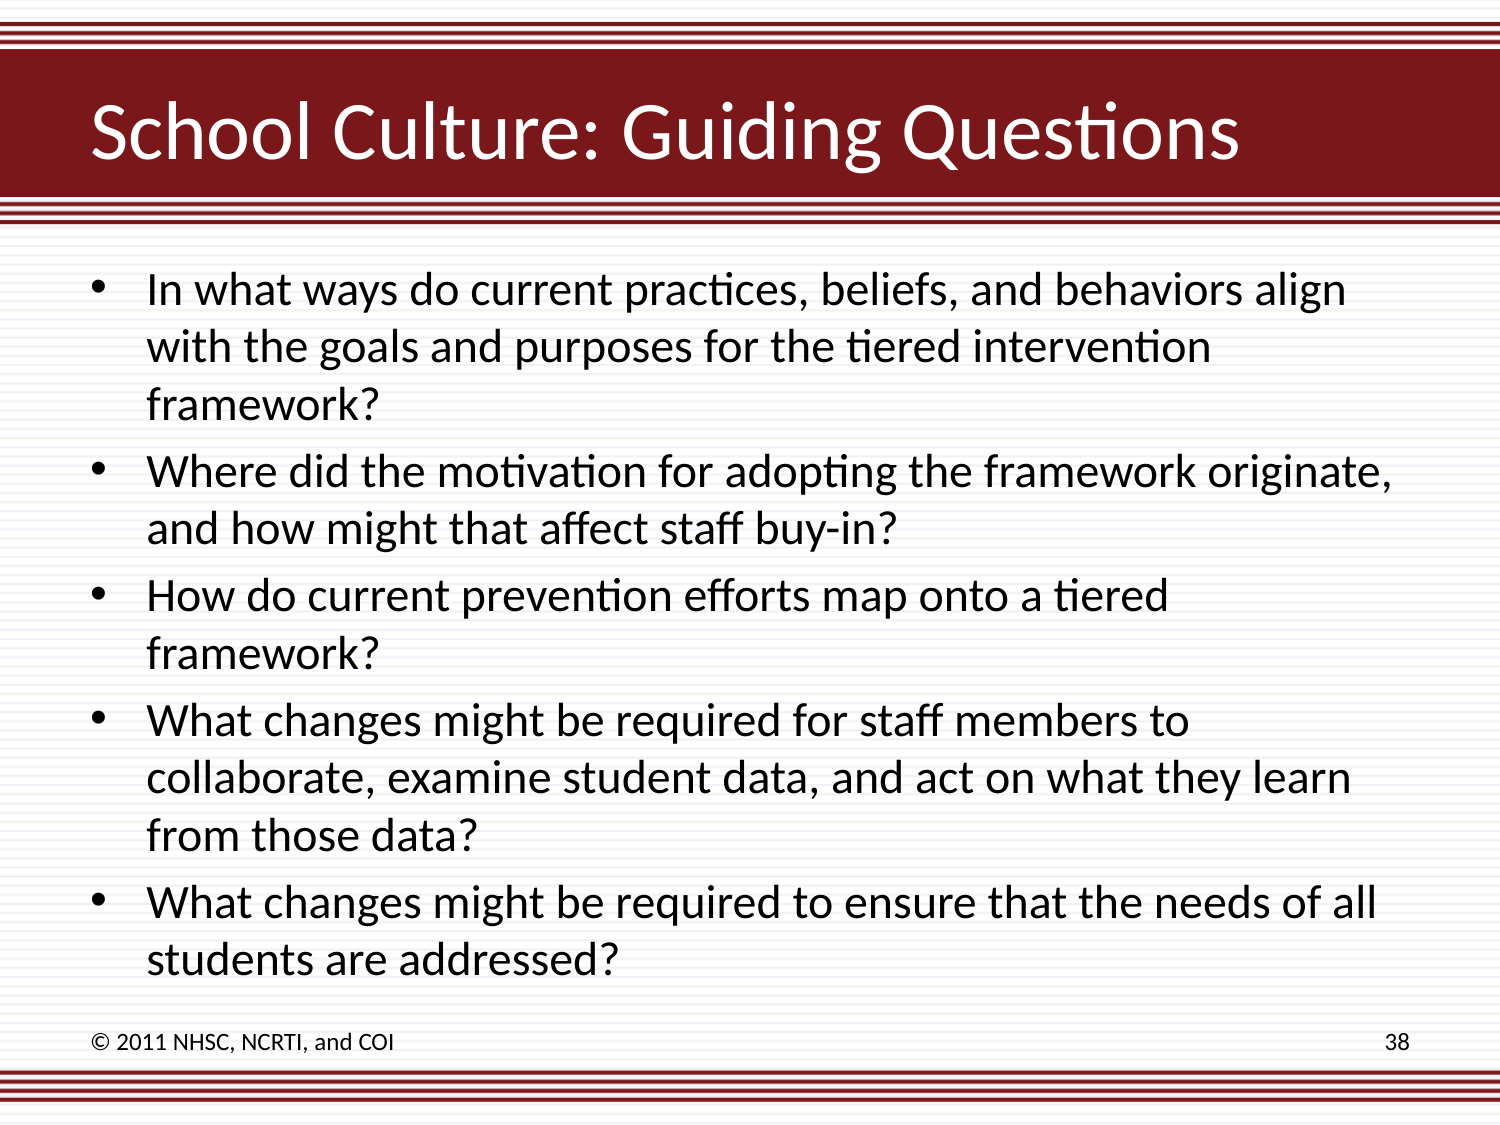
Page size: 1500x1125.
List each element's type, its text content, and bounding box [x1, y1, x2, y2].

list In what ways do current practices, beliefs, and behaviors align with the goals and purposes for the tiered intervention framework? Where did the motivation for adopting the framework originate, and how might that affect staff buy-in? How do current prevention efforts map onto a tiered framework? What changes might be required for staff members to collaborate, examine student data, and act on what they learn from those data? What changes might be required to ensure that the needs of all students are addressed? [74, 249, 1426, 993]
title School Culture: Guiding Questions [74, 44, 1426, 209]
slide_number 38 [1074, 1010, 1425, 1071]
picture [0, 0, 1500, 1125]
footer © 2011 NHSC, NCRTI, and COI [75, 1010, 550, 1071]
